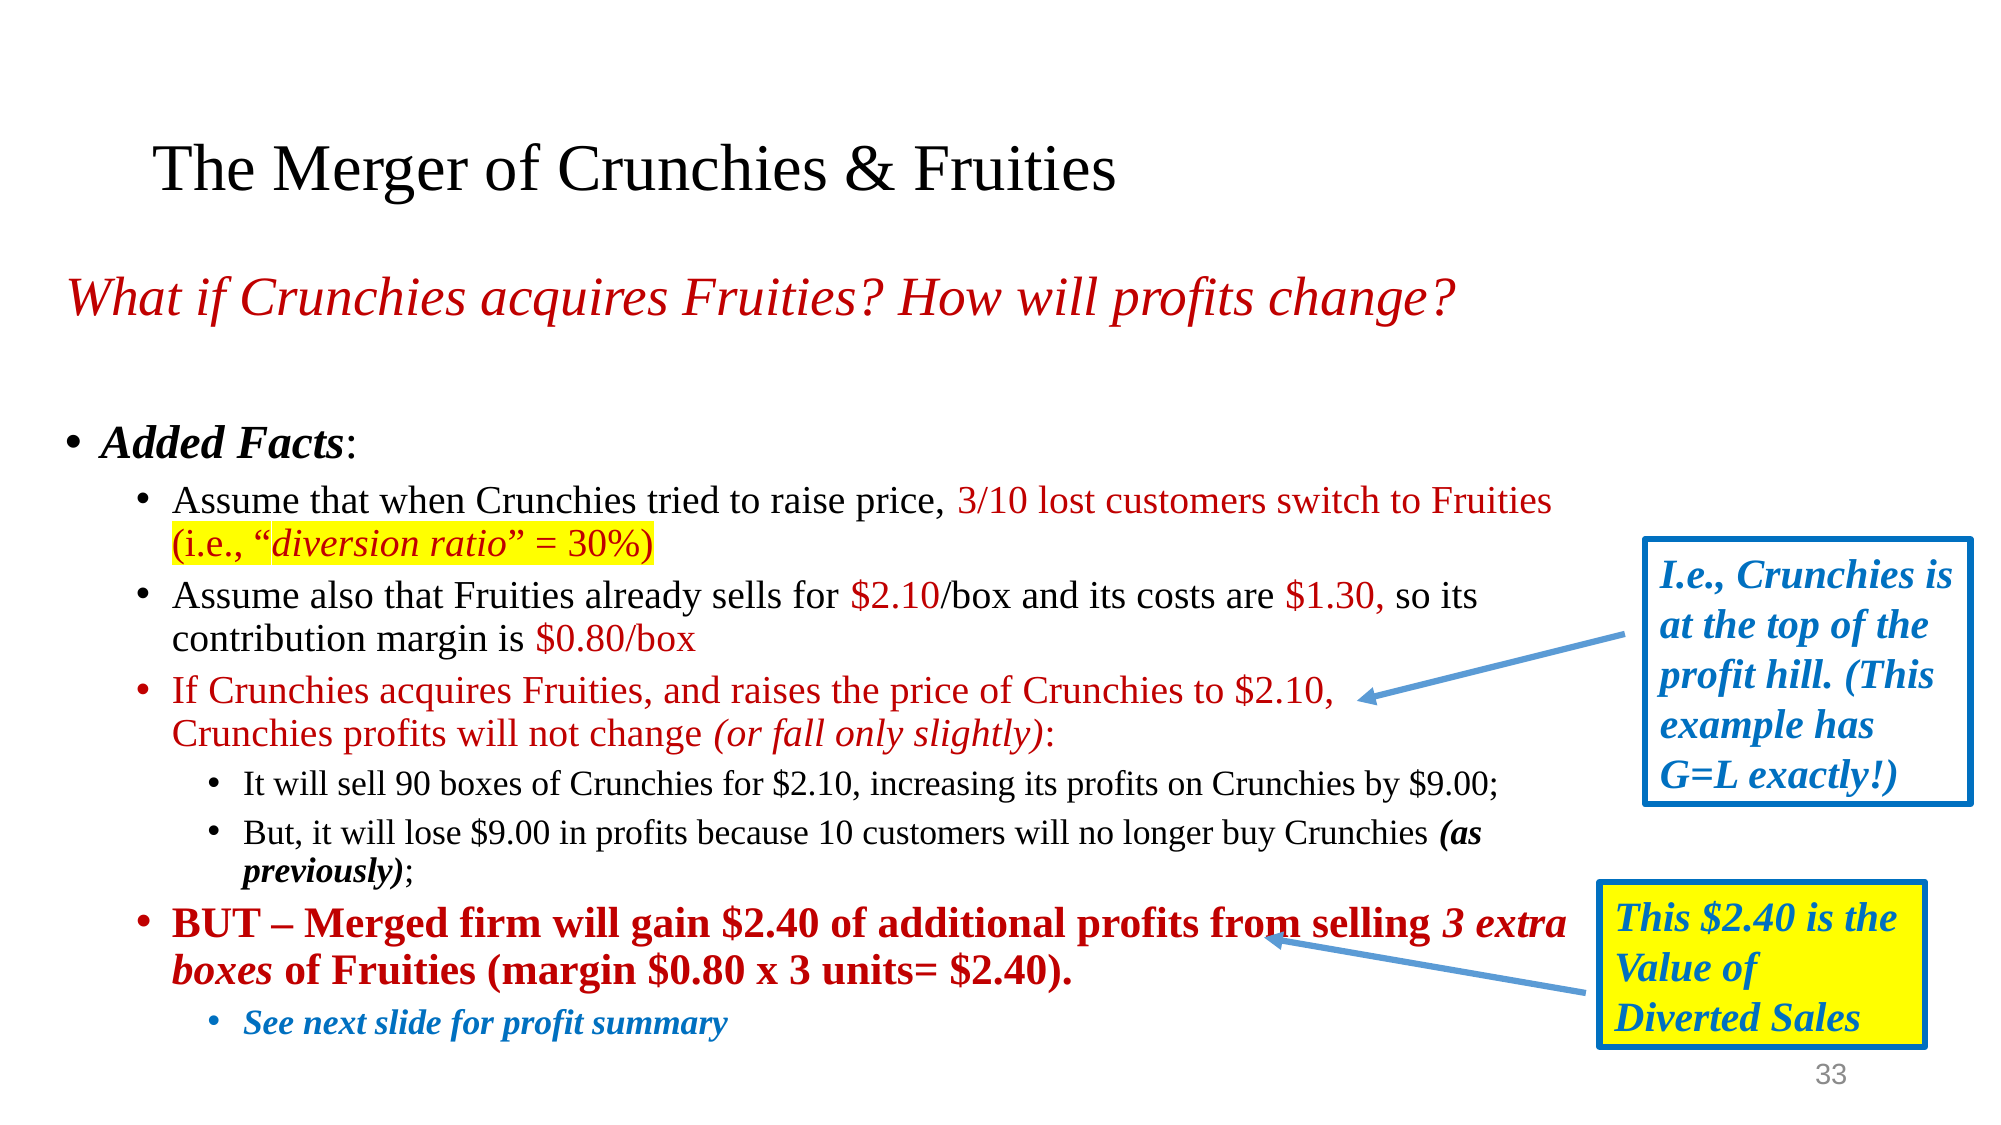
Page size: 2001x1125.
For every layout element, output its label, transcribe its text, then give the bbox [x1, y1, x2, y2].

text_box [1264, 937, 1586, 993]
slide_number 33 [1412, 1042, 1863, 1103]
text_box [1356, 633, 1625, 701]
title The Merger of Crunchies & Fruities [137, 59, 1863, 278]
list What if Crunchies acquires Fruities? How will profits change? Added Facts: Assume that when Crunchies tried to raise price, 3/10 lost customers switch to Fruities (i.e., “diversion ratio” = 30%) Assume also that Fruities already sells for $2.10/box and its costs are $1.30, so its contribution margin is $0.80/box If Crunchies acquires Fruities, and raises the price of Crunchies to $2.10, Crunchies profits will not change (or fall only slightly): It will sell 90 boxes of Crunchies for $2.10, increasing its profits on Crunchies by $9.00; But, it will lose $9.00 in profits because 10 customers will no longer buy Crunchies (as previously); BUT – Merged firm will gain $2.40 of additional profits from selling 3 extra boxes of Fruities (margin $0.80 x 3 units= $2.40). See next slide for profit summary [50, 260, 1646, 1060]
text_box This $2.40 is the Value of Diverted Sales [1599, 881, 1925, 1047]
text_box I.e., Crunchies is at the top of the profit hill. (This example has G=L exactly!) [1645, 539, 1971, 805]
